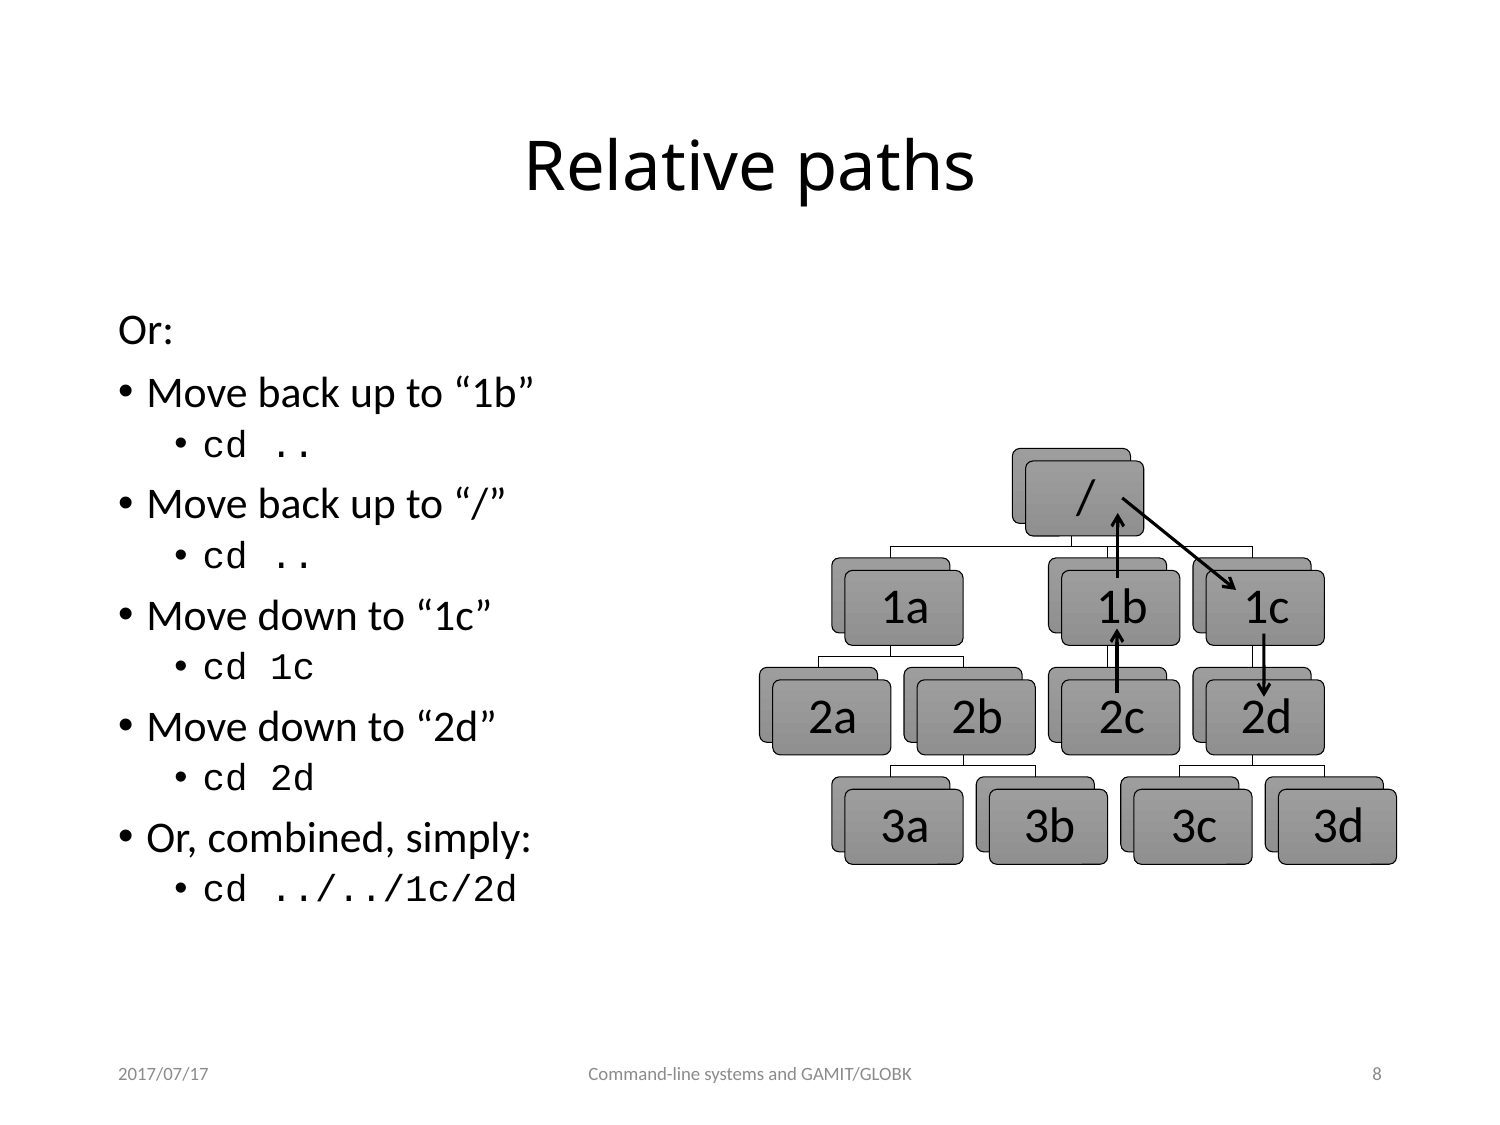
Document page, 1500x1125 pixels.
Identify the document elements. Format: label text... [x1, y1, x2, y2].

slide_number 7 [1059, 1042, 1397, 1103]
title Relative paths [103, 59, 1397, 278]
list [759, 299, 1397, 1014]
list Or: Move back up to “1b” cd .. Move back up to “/” cd .. Move down to “1c” cd 1c Move down to “2d” cd 2d Or, combined, simply: cd ../../1c/2d [103, 299, 741, 1014]
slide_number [103, 1042, 441, 1103]
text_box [1122, 497, 1237, 590]
footer Command-line systems and GAMIT/GLOBK [496, 1042, 1004, 1103]
